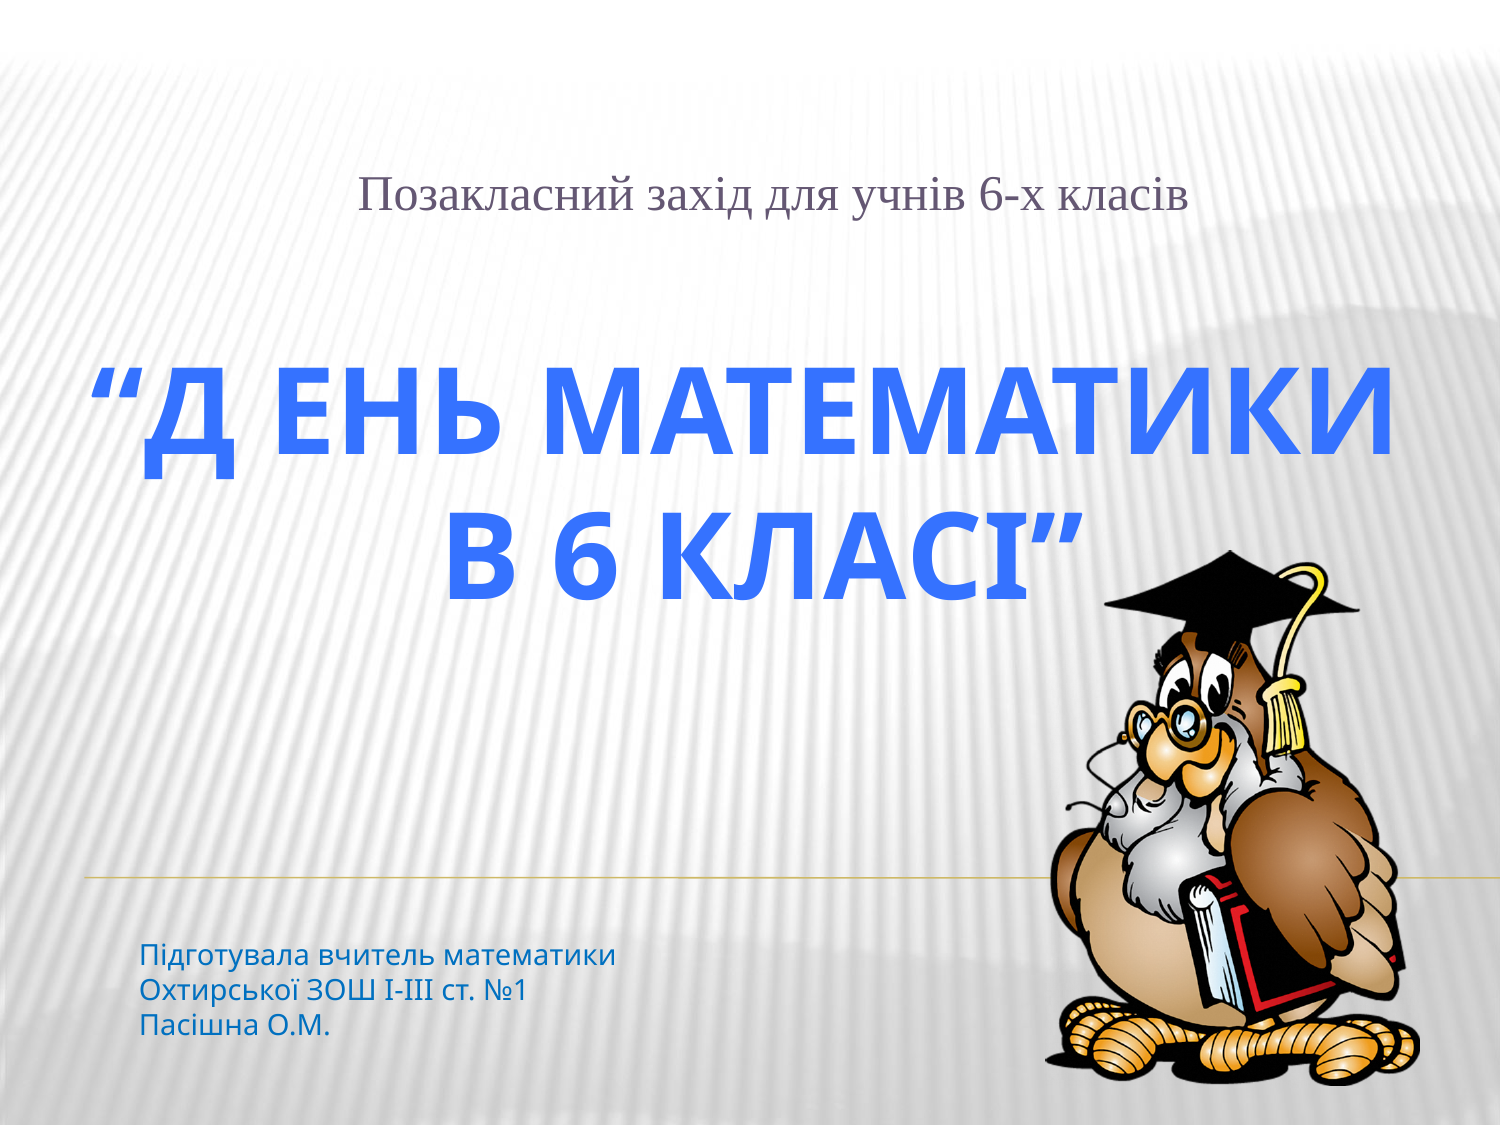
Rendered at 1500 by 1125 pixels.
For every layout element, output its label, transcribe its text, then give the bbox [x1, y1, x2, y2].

text_box “Д ень математики в 6 класі” [41, 326, 1483, 632]
text_box Підготувала вчитель математики Охтирської ЗОШ І-ІІІ ст. №1 Пасішна О.М. [123, 928, 774, 1049]
picture [1045, 550, 1420, 1087]
subtitle Позакласний захід для учнів 6-х класів [171, 78, 1376, 229]
